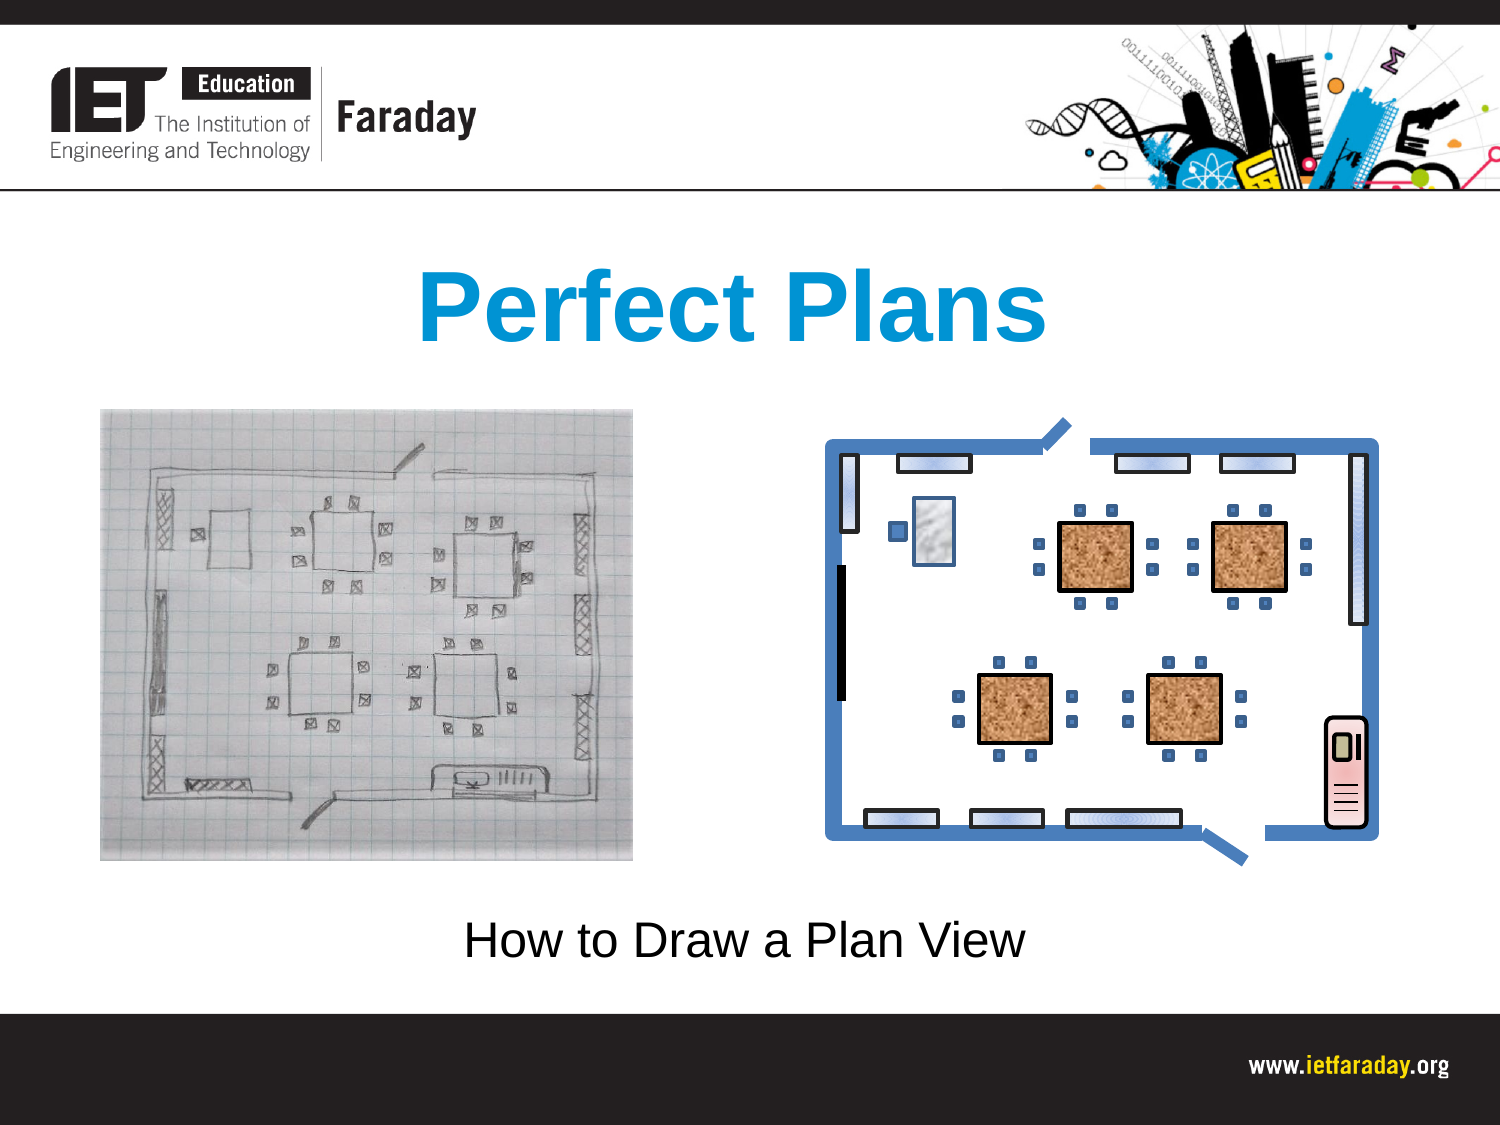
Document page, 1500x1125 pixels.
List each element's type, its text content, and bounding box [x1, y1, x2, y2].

text_box How to Draw a Plan View [30, 899, 1460, 975]
text_box Perfect Plans [213, 234, 1253, 370]
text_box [833, 421, 1371, 862]
picture [0, 0, 1500, 1125]
